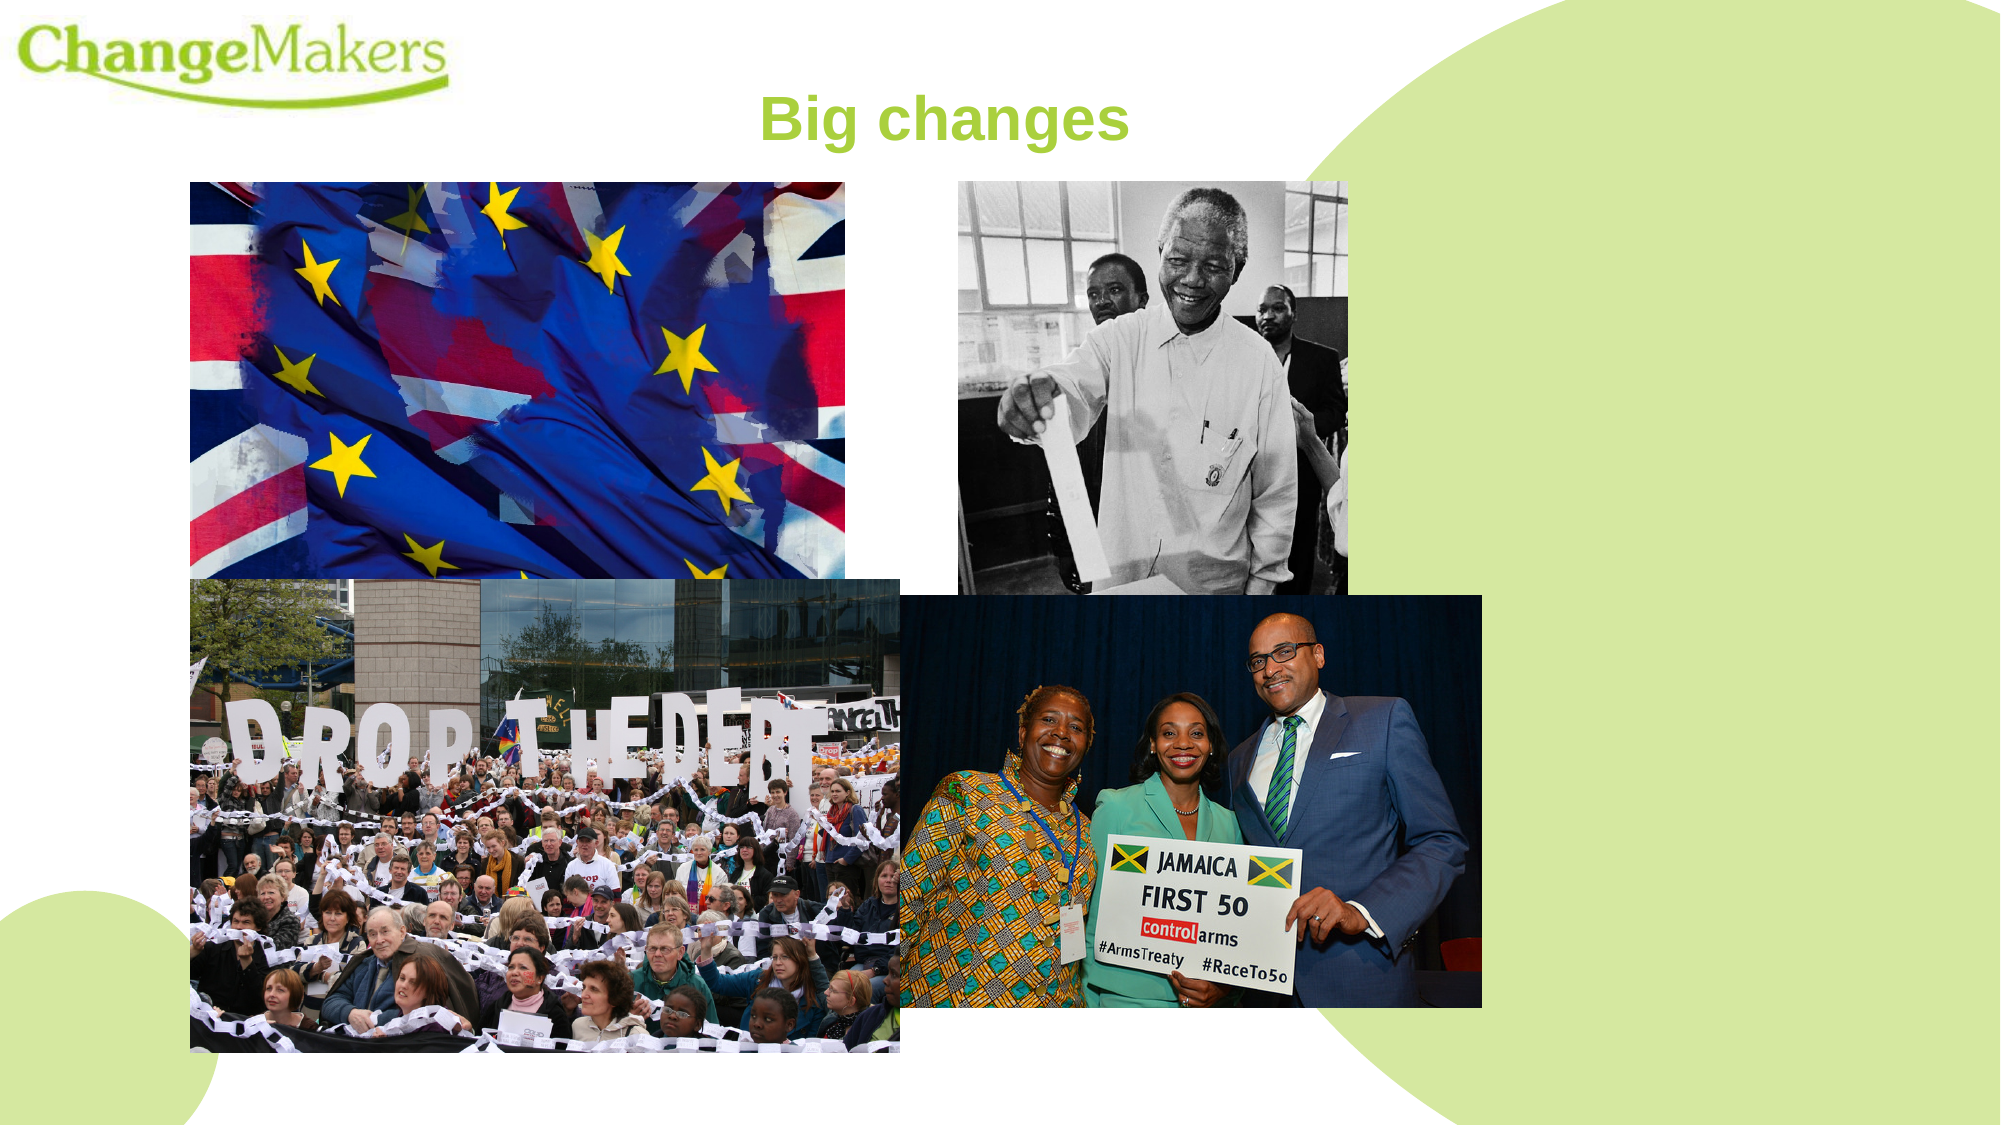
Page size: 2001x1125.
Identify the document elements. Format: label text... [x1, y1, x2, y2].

picture [190, 181, 1483, 1053]
text_box Big changes [543, 32, 1348, 400]
picture [0, 15, 508, 118]
